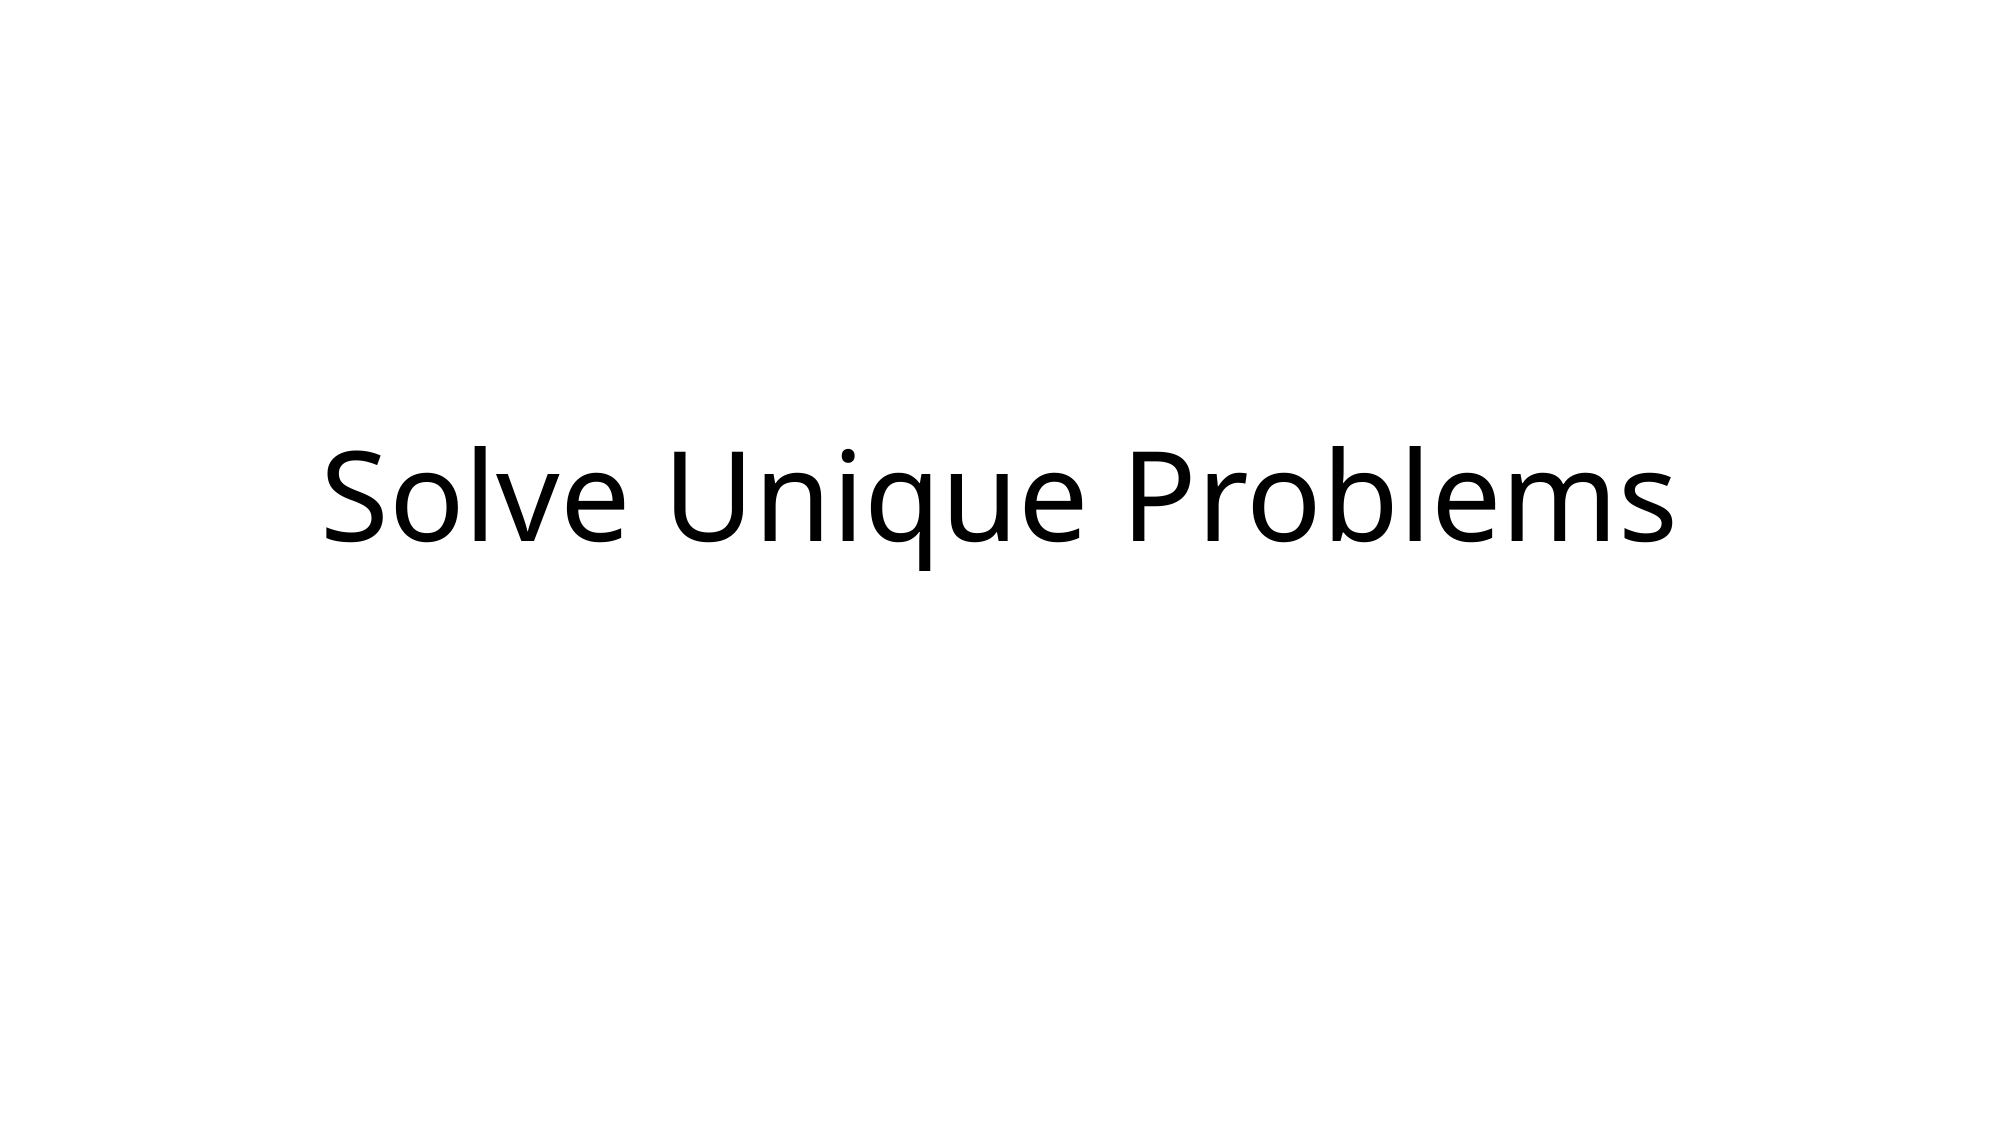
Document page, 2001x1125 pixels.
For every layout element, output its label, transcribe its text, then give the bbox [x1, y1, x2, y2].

title Solve Unique Problems [249, 184, 1750, 576]
